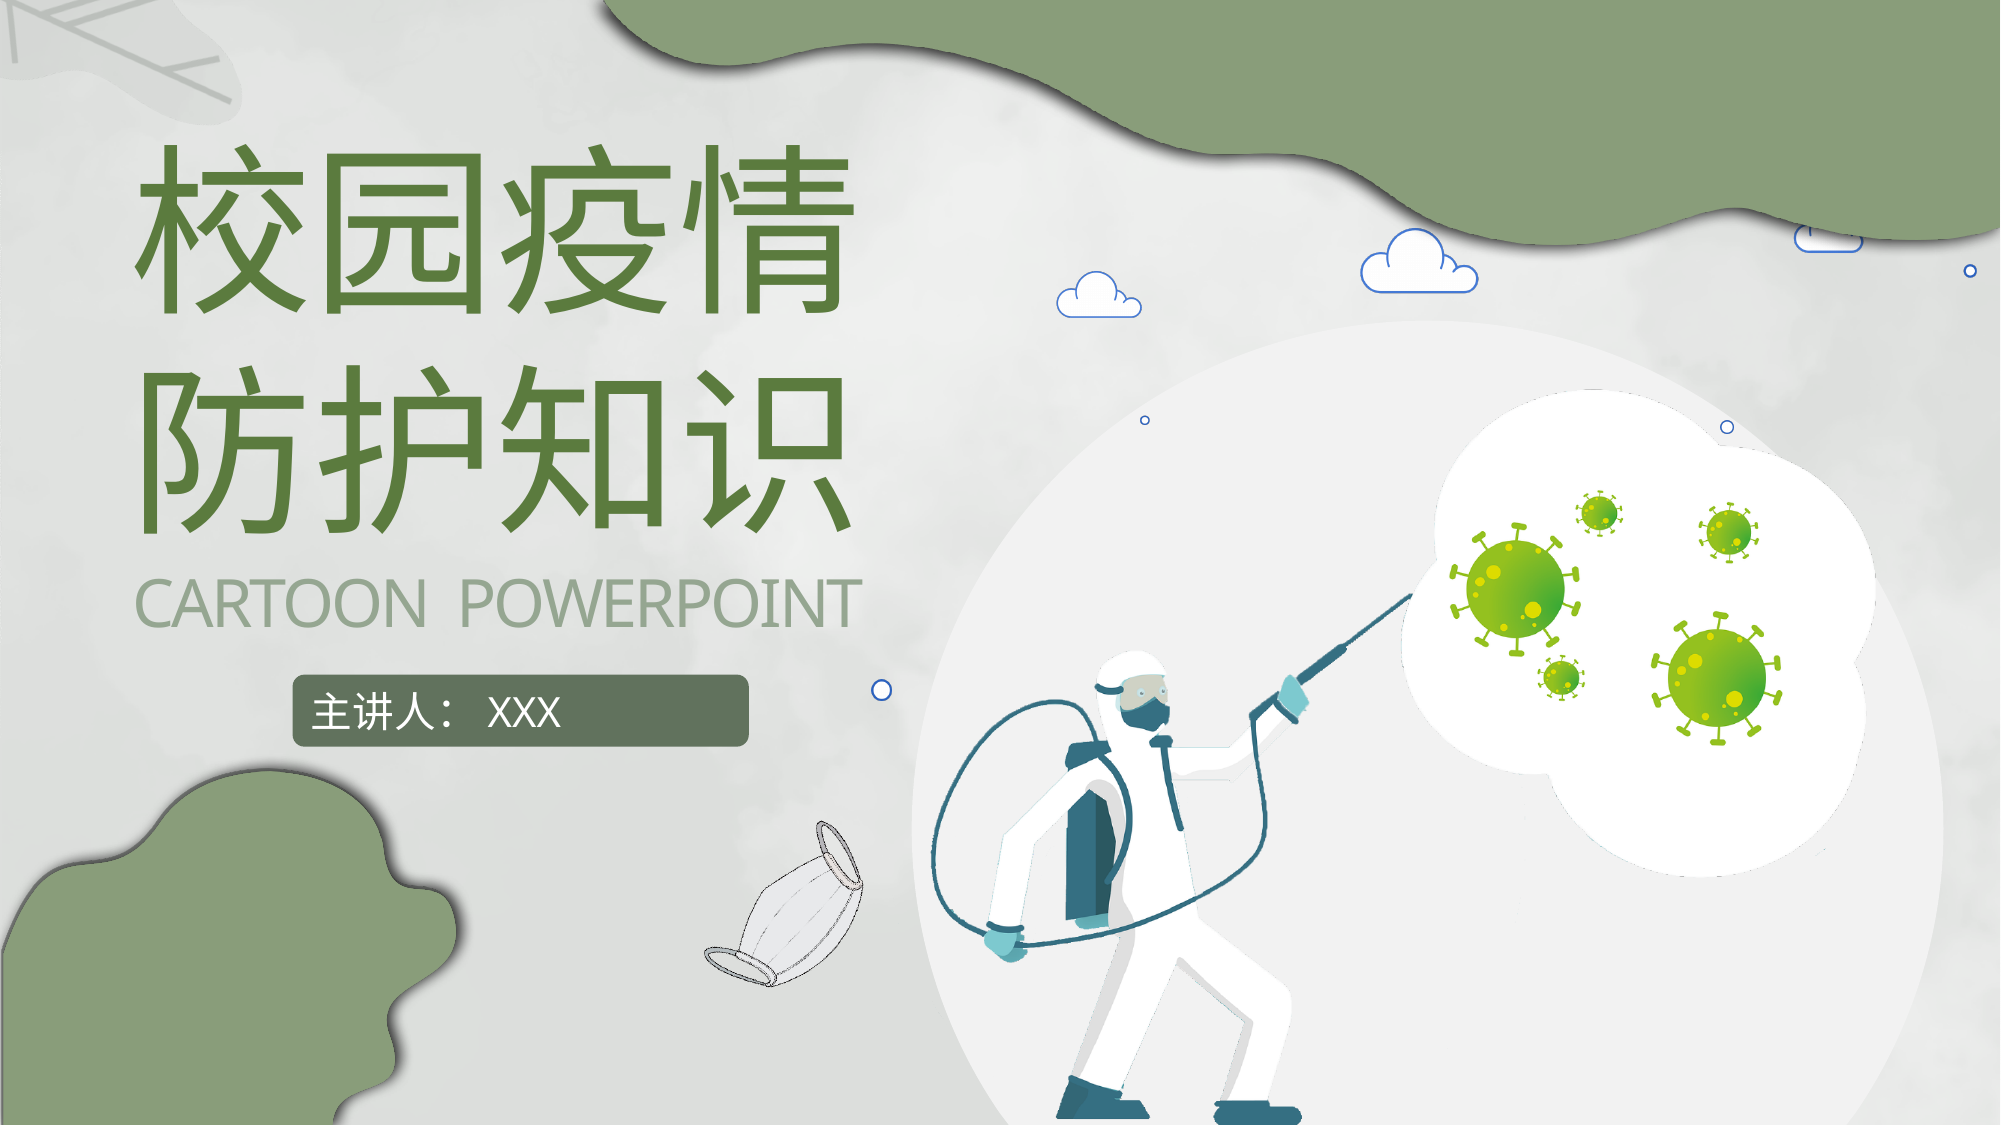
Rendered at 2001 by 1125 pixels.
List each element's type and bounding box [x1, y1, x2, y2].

picture [0, 0, 2001, 1125]
text_box [871, 245, 1977, 701]
